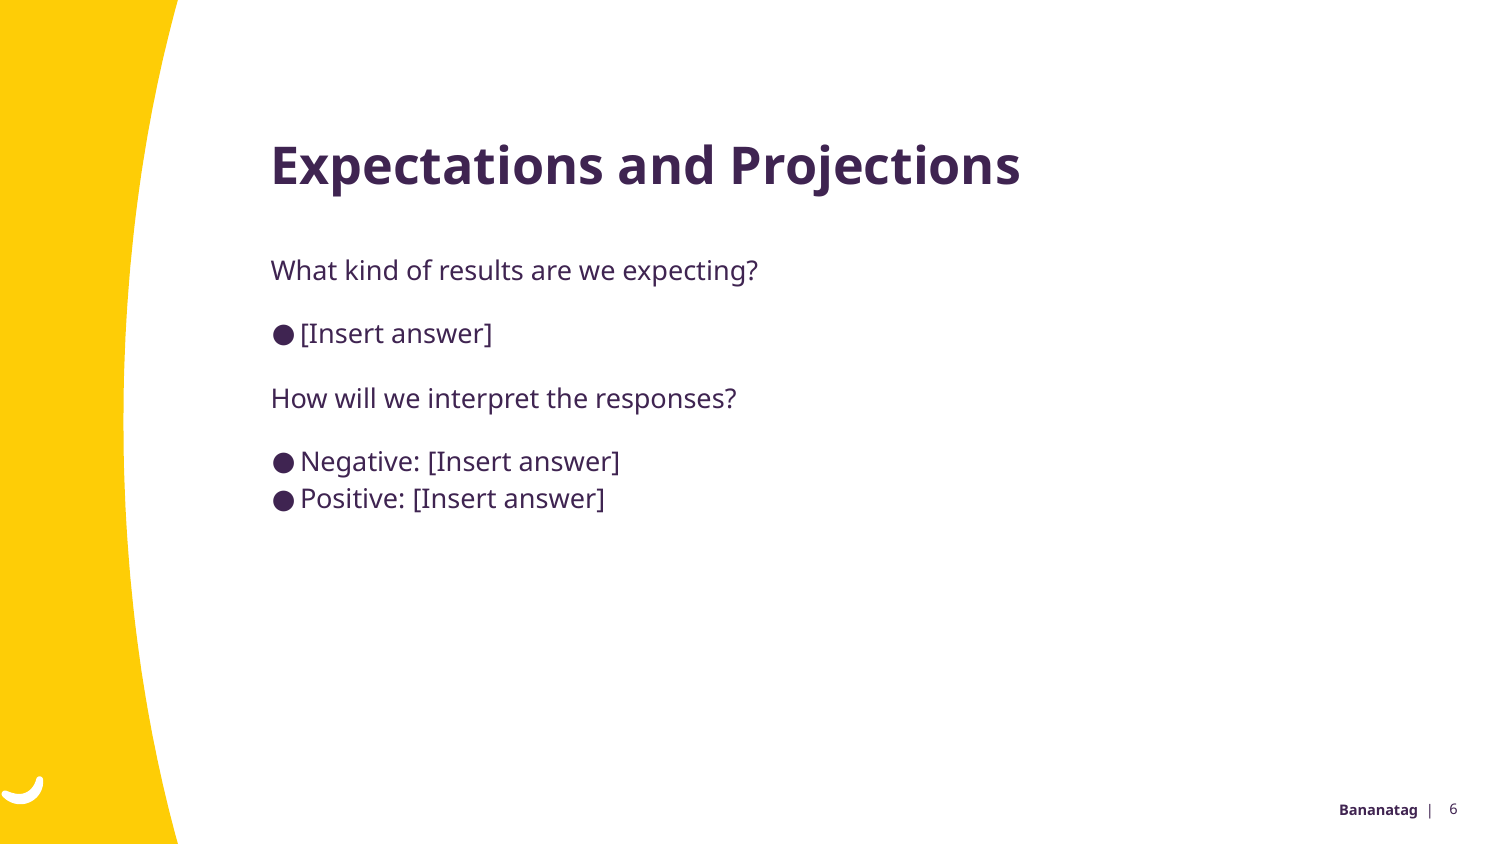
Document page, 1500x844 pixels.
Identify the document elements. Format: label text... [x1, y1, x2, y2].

text_box What kind of results are we expecting? [Insert answer] How will we interpret the responses? Negative: [Insert answer] Positive: [Insert answer] [255, 238, 1244, 354]
text_box Expectations and Projections [255, 108, 1117, 224]
